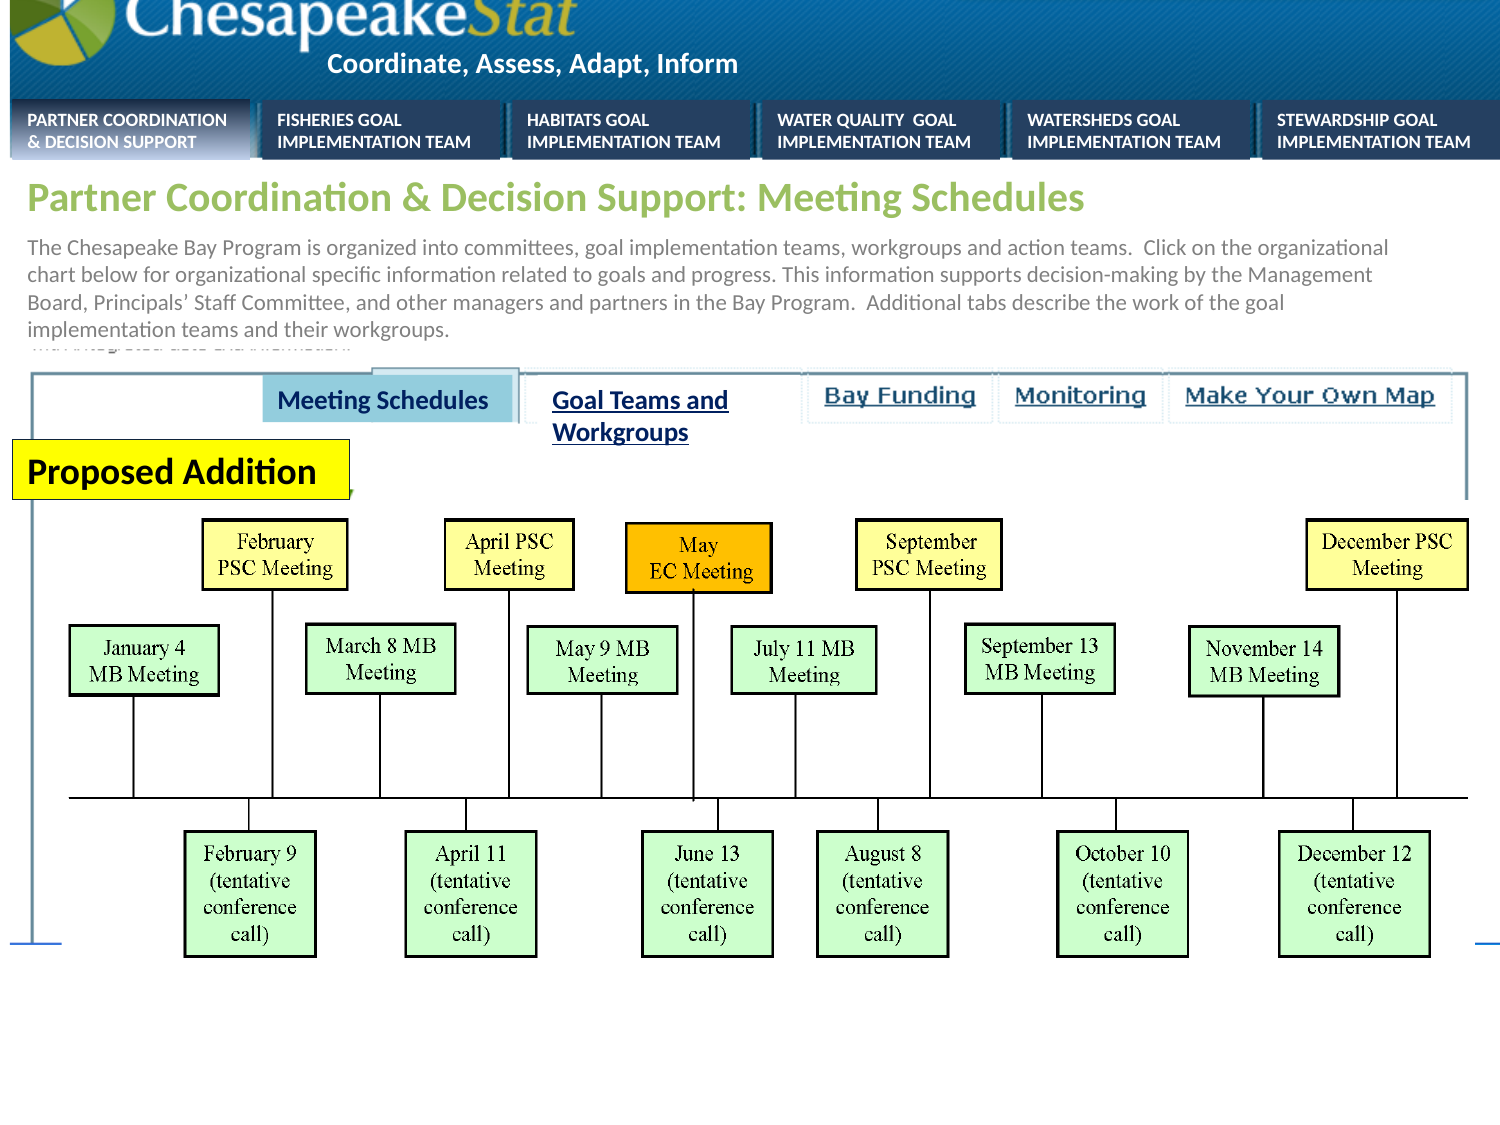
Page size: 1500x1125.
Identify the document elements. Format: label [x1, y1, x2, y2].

text_box [12, 162, 1451, 352]
picture [9, 0, 1500, 1001]
